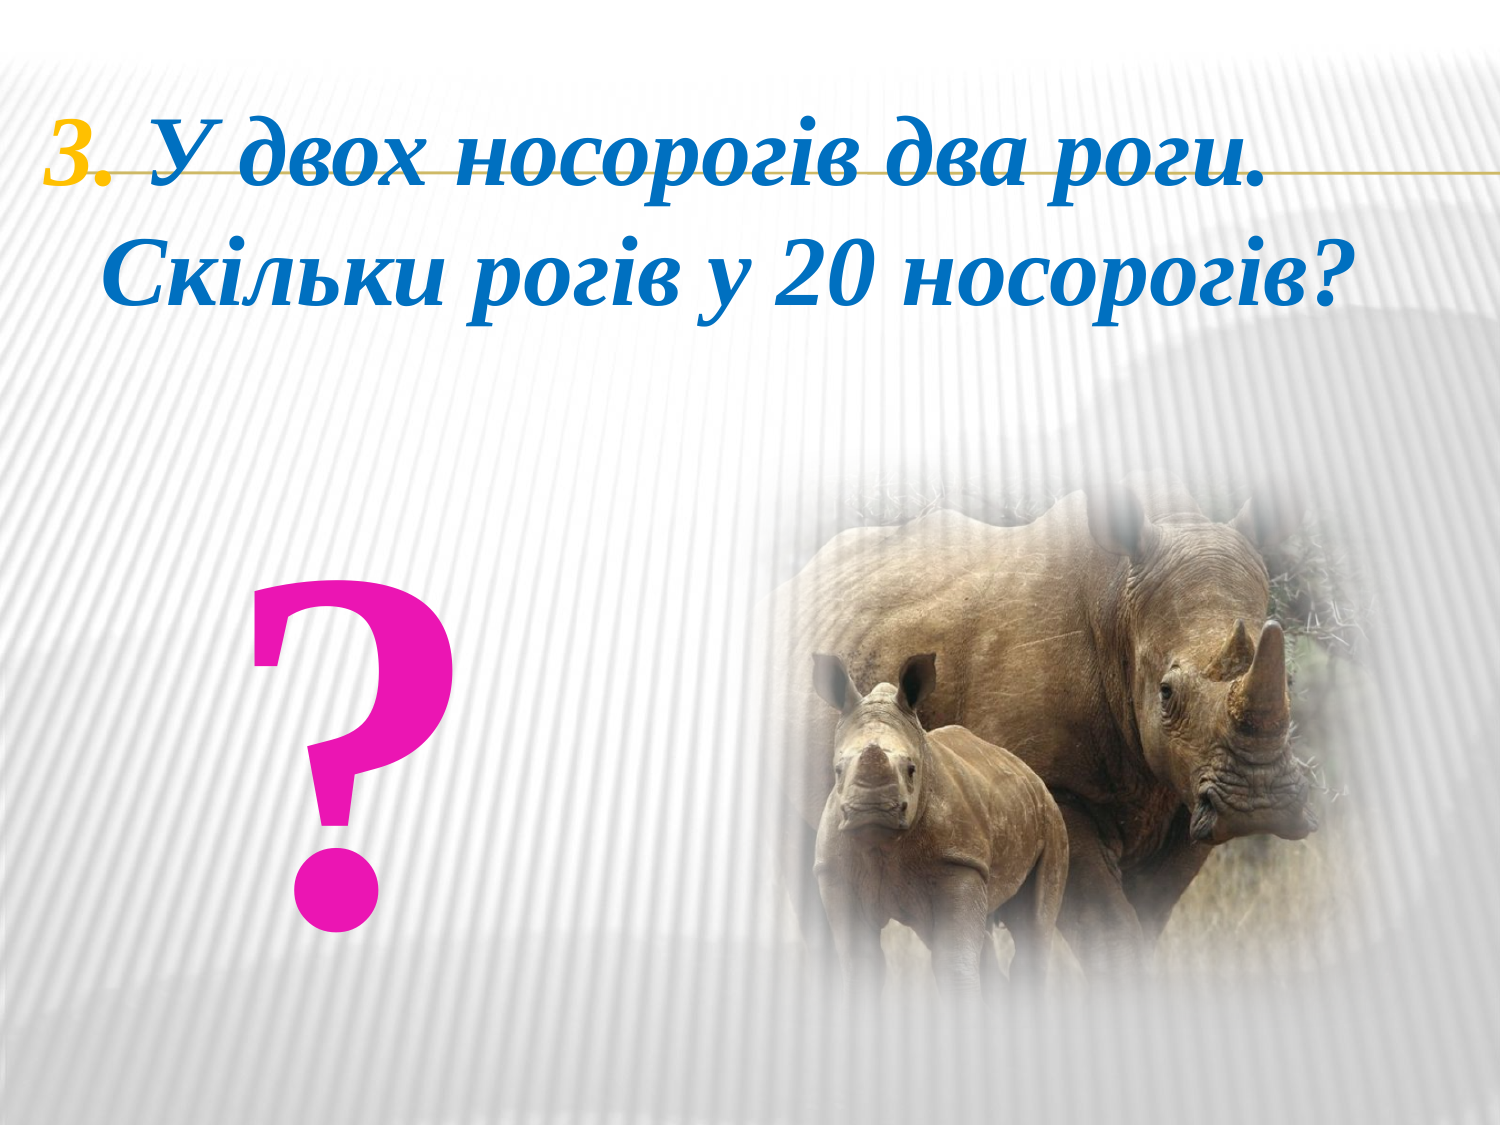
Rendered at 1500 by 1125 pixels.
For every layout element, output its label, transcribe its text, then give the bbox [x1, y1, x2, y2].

picture [726, 444, 1418, 1032]
text_box ? [135, 397, 573, 1037]
list 3. У двох носорогів два роги. Скільки рогів у 20 носорогів? [29, 78, 1455, 1059]
